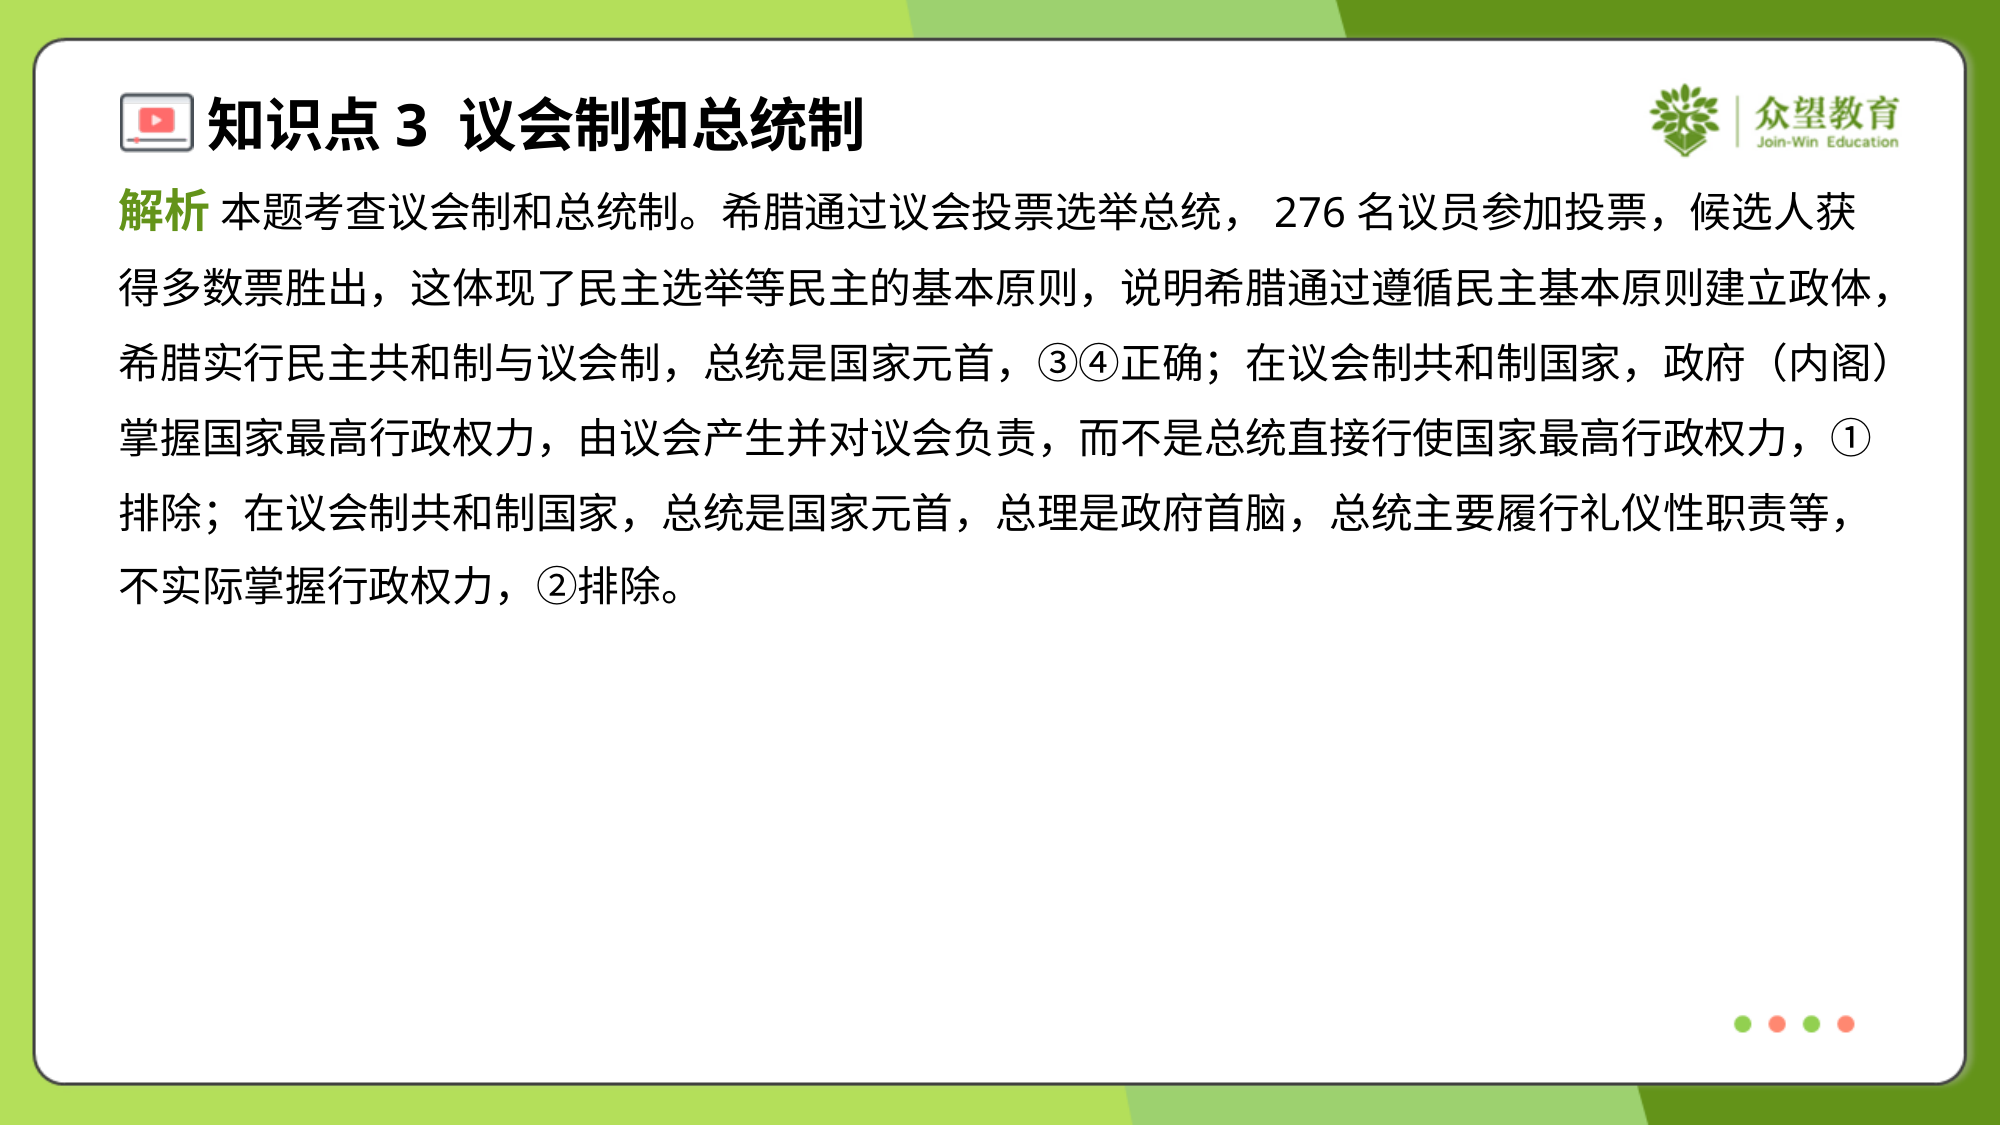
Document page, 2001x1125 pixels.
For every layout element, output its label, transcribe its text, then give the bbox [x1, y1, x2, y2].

picture [0, 0, 2000, 1125]
text_box 解析 本题考查议会制和总统制。希腊通过议会投票选举总统，276名议员参加投票，候选人获 得多数票胜出，这体现了民主选举等民主的基本原则，说明希腊通过遵循民主基本原则建立政体， 希腊实行民主共和制与议会制，总统是国家元首，③④正确；在议会制共和制国家，政府（内阁） 掌握国家最高行政权力，由议会产生并对议会负责，而不是总统直接行使国家最高行政权力，① 排除；在议会制共和制国家，总统是国家元首，总理是政府首脑，总统主要履行礼仪性职责等， 不实际掌握行政权力，②排除。 [118, 159, 1883, 602]
